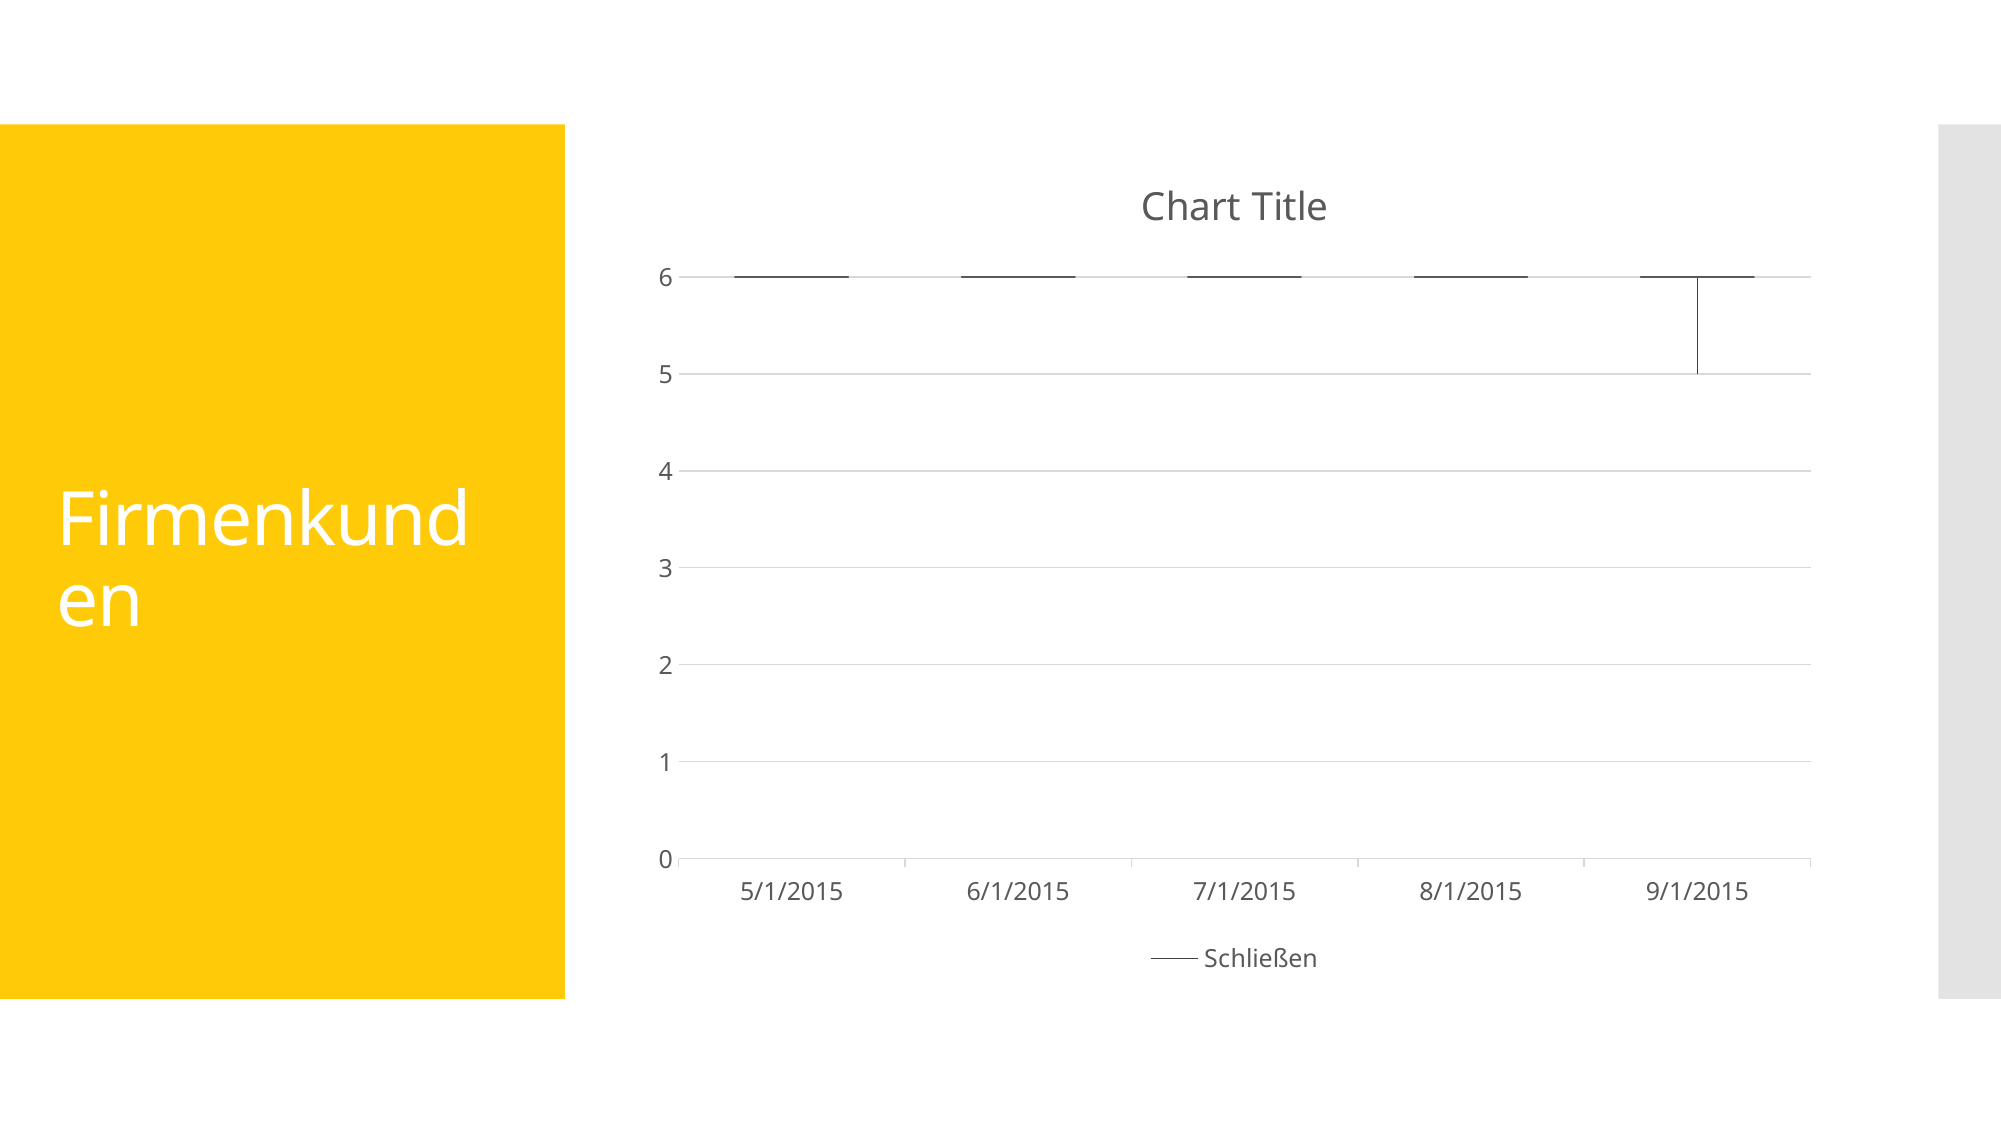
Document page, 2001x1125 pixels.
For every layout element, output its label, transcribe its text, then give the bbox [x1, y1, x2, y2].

chart [634, 141, 1835, 982]
title Firmenkunden [41, 184, 525, 940]
